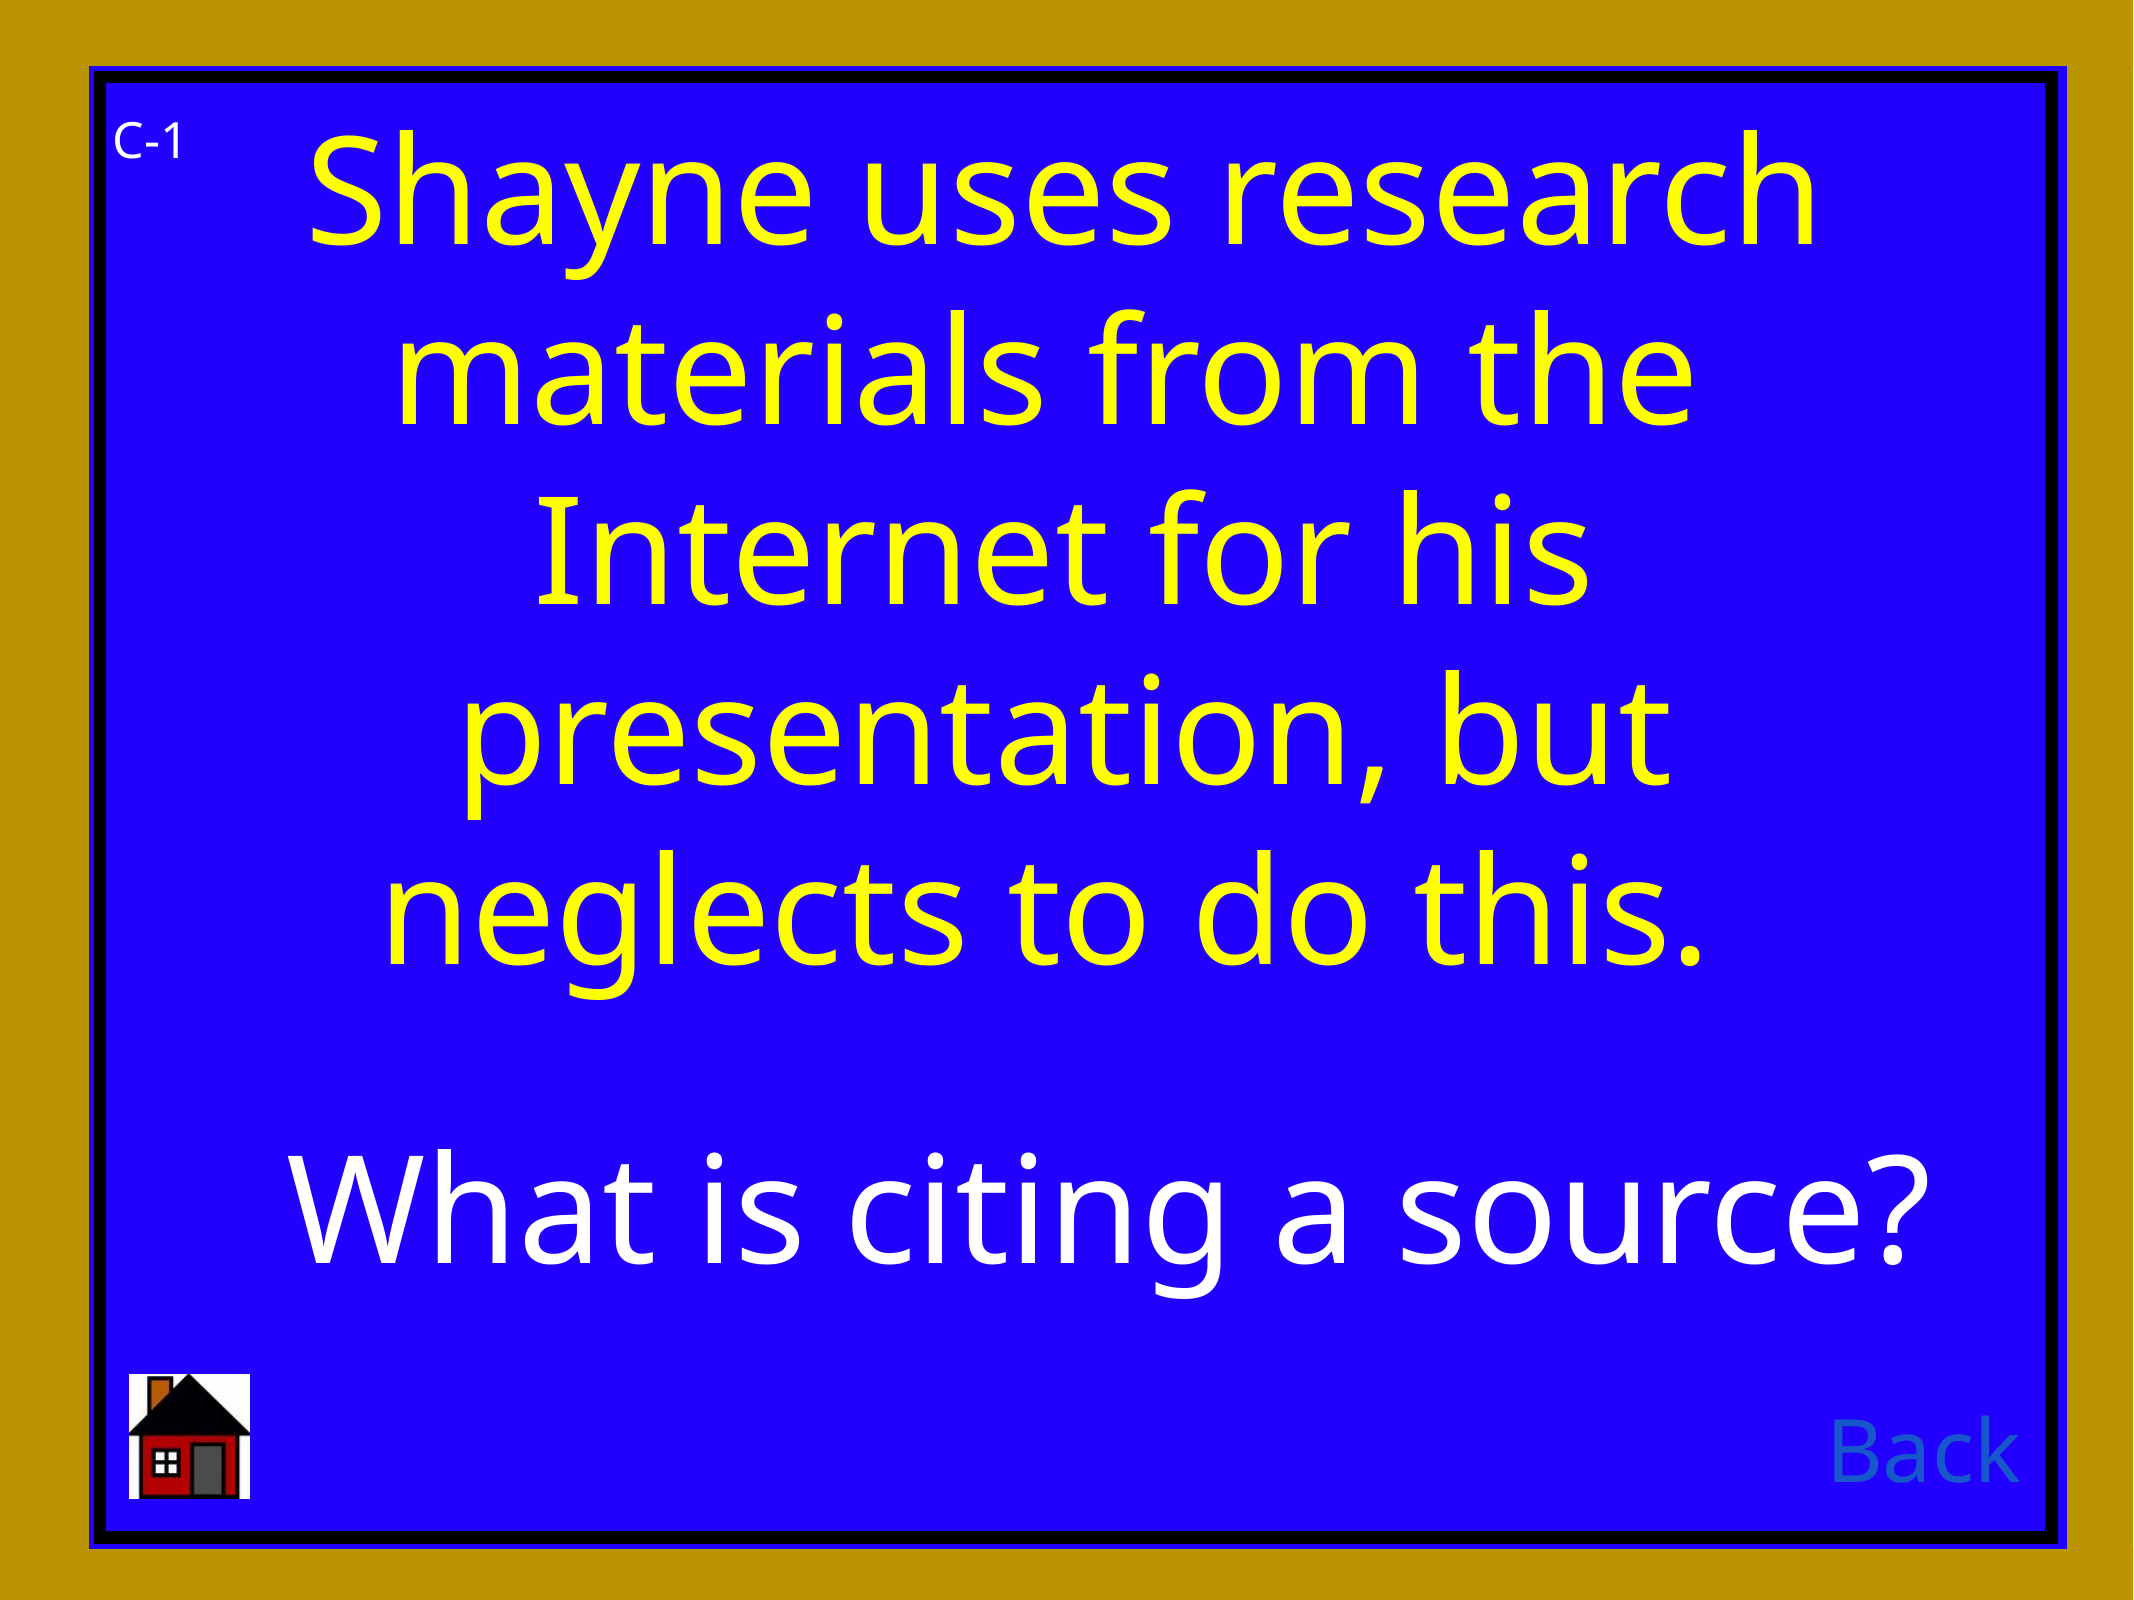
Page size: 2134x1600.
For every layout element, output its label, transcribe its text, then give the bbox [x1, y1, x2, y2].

text_box Shayne uses research materials from the Internet for his presentation, but neglects to do this. [229, 449, 1900, 640]
picture [128, 1374, 250, 1499]
text_box [0, 0, 2132, 1600]
text_box C-1 [112, 108, 190, 169]
text_box What is citing a source? [286, 1113, 1933, 1294]
